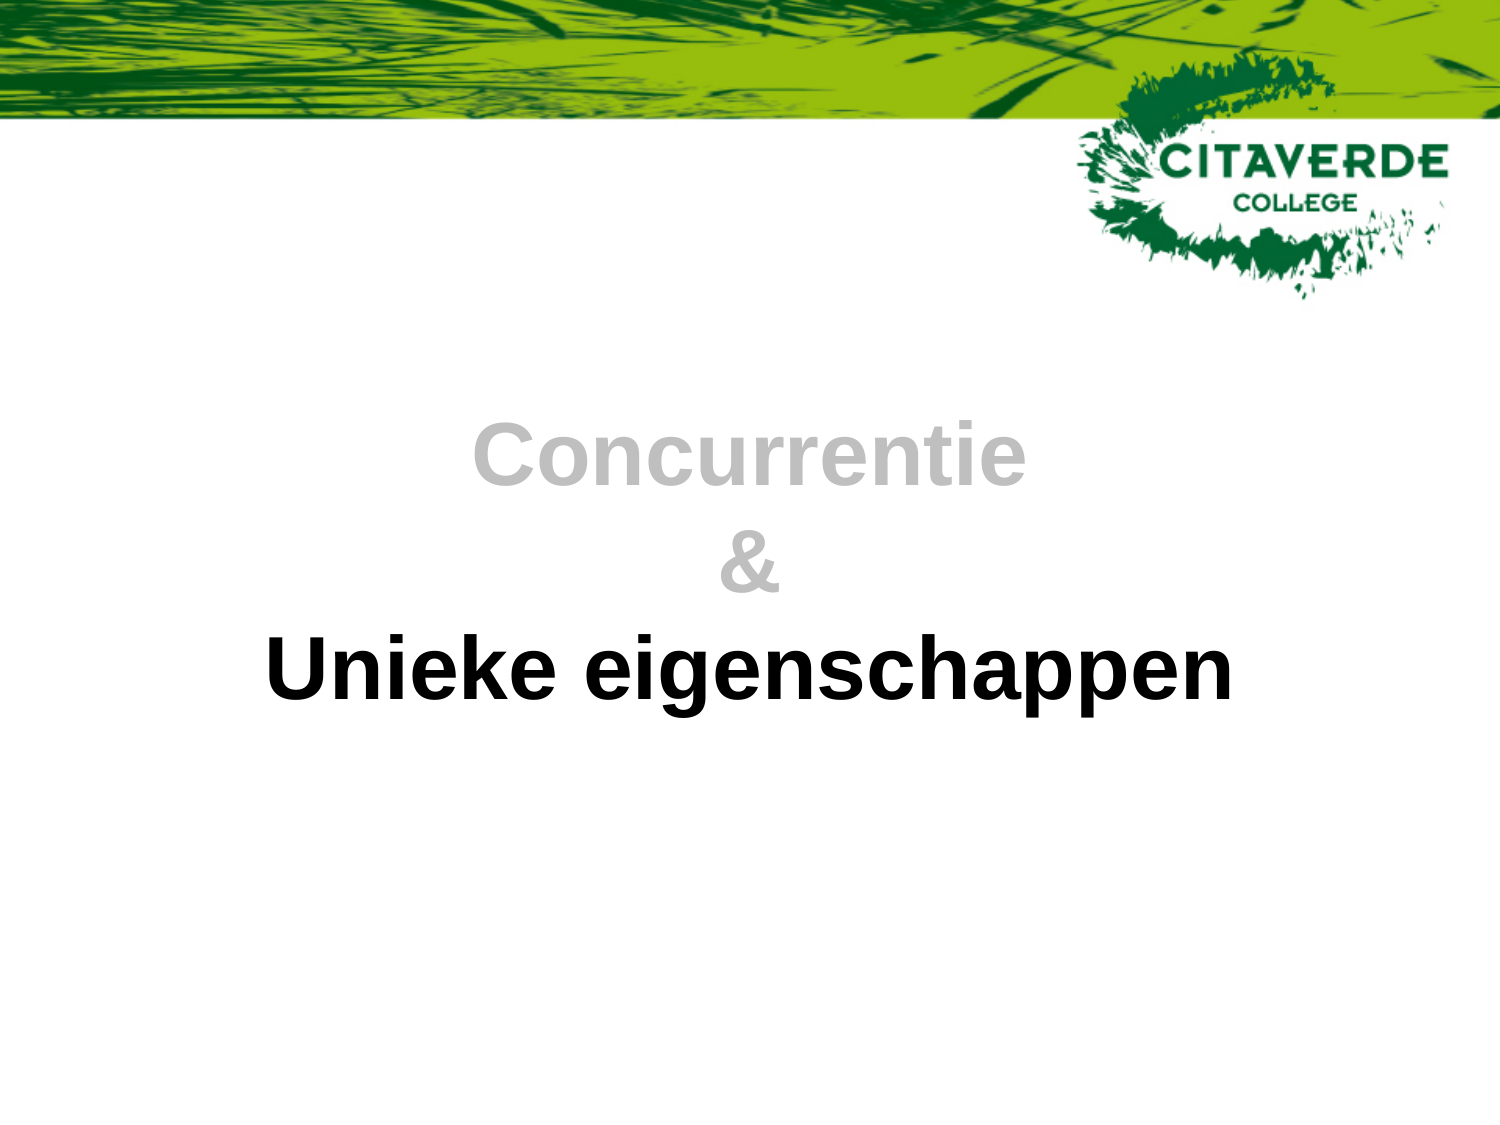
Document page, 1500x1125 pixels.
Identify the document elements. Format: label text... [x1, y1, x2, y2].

text_box Concurrentie & Unieke eigenschappen [112, 408, 1388, 705]
picture [0, 0, 1500, 1125]
